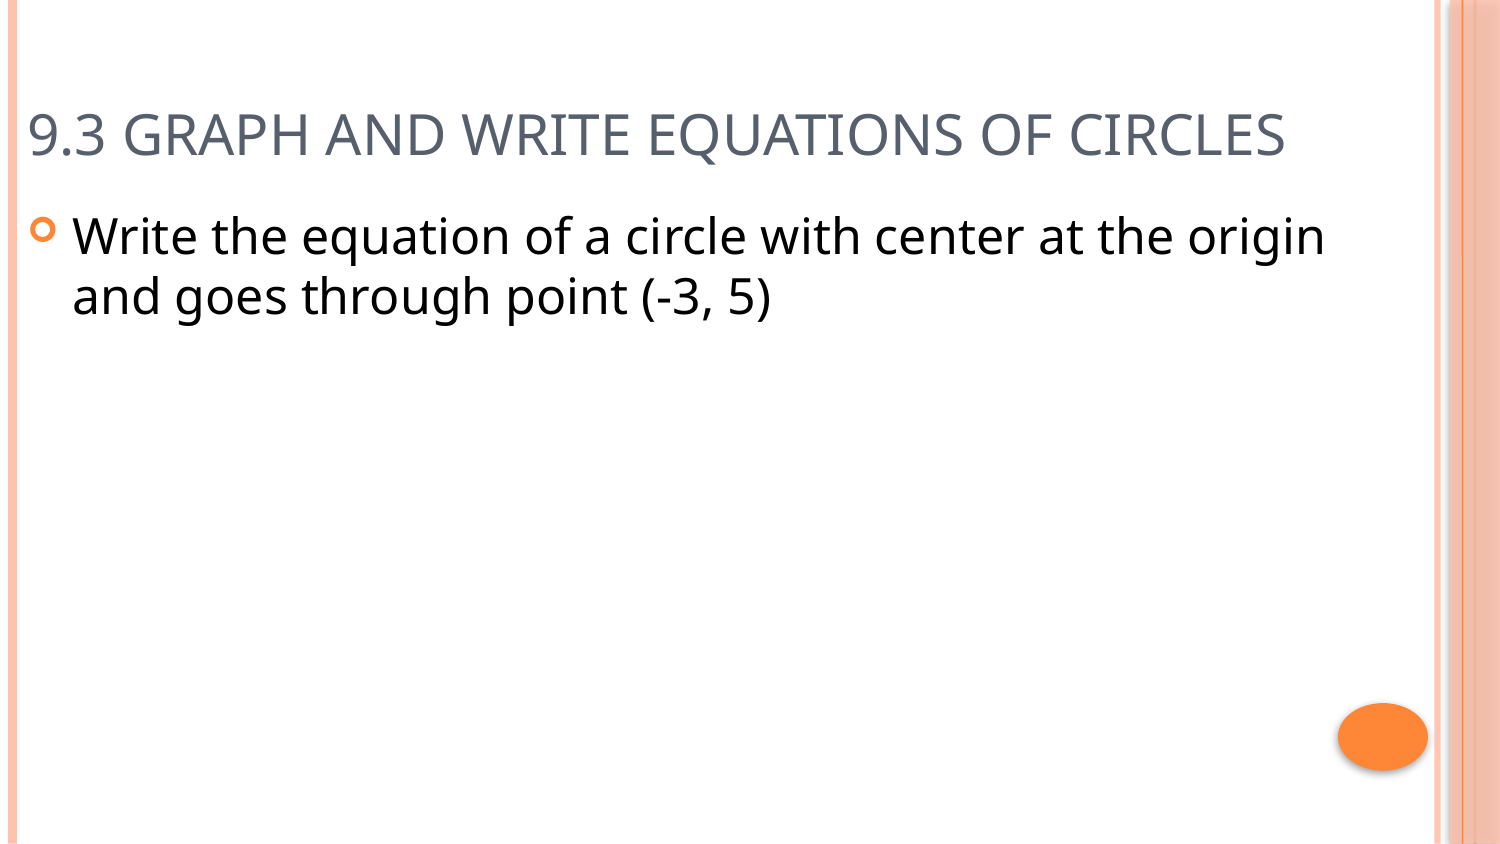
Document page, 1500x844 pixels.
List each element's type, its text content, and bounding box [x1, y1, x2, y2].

title 9.3 Graph and Write Equations of Circles [12, 33, 1375, 175]
list Write the equation of a circle with center at the origin and goes through point (-3, 5) [12, 196, 1375, 797]
